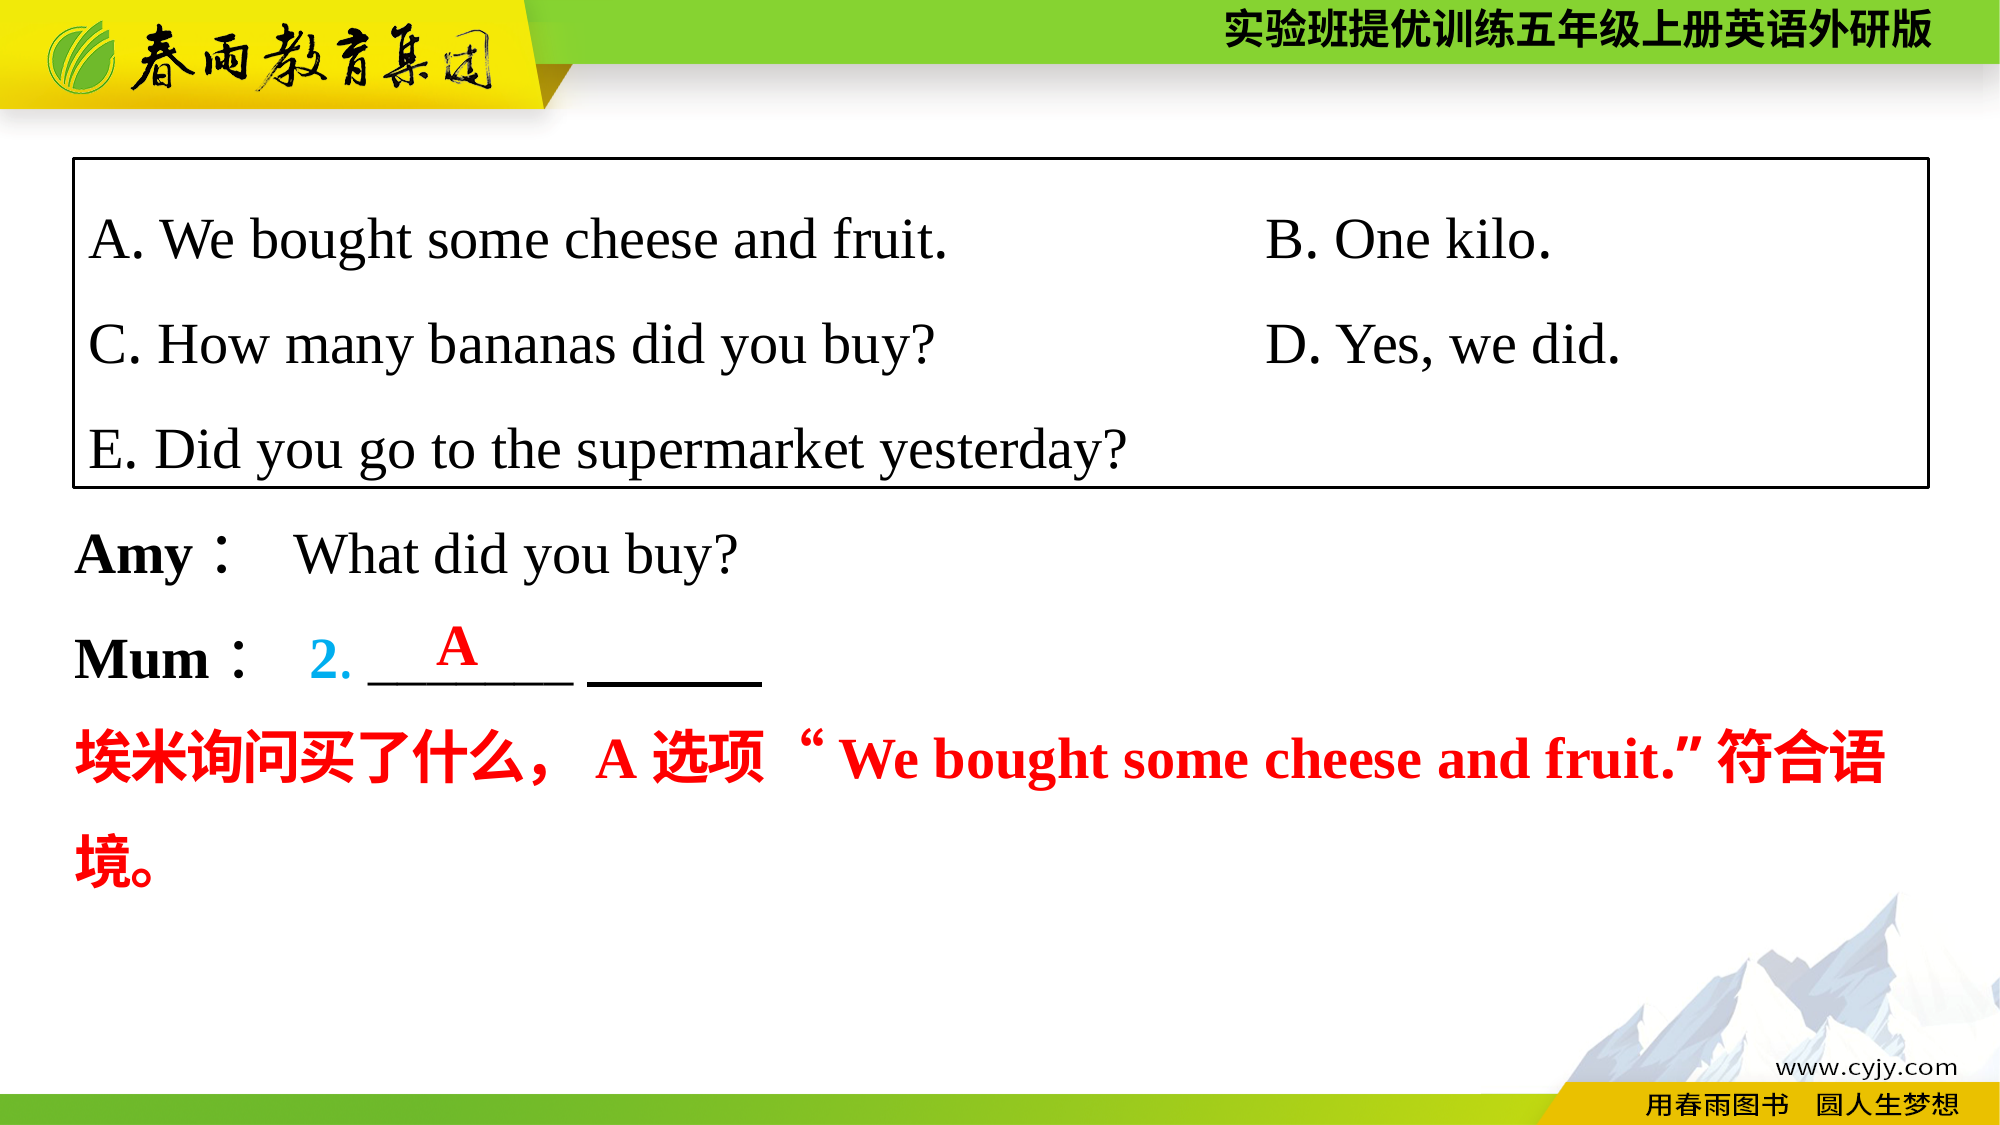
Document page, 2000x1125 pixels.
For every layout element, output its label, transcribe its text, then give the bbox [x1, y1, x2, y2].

text_box A [421, 599, 494, 685]
list Amy： What did you buy? Mum： 2. _______ [59, 472, 1944, 677]
picture [0, 0, 2000, 1125]
text_box 埃米询问买了什么，A选项“We bought some cheese and fruit.”符合语境。 [59, 677, 1981, 903]
text_box A. We bought some cheese and fruit. B. One kilo. C. How many bananas did you buy? D. Yes, we did. E. Did you go to the supermarket yesterday? [73, 158, 1929, 488]
